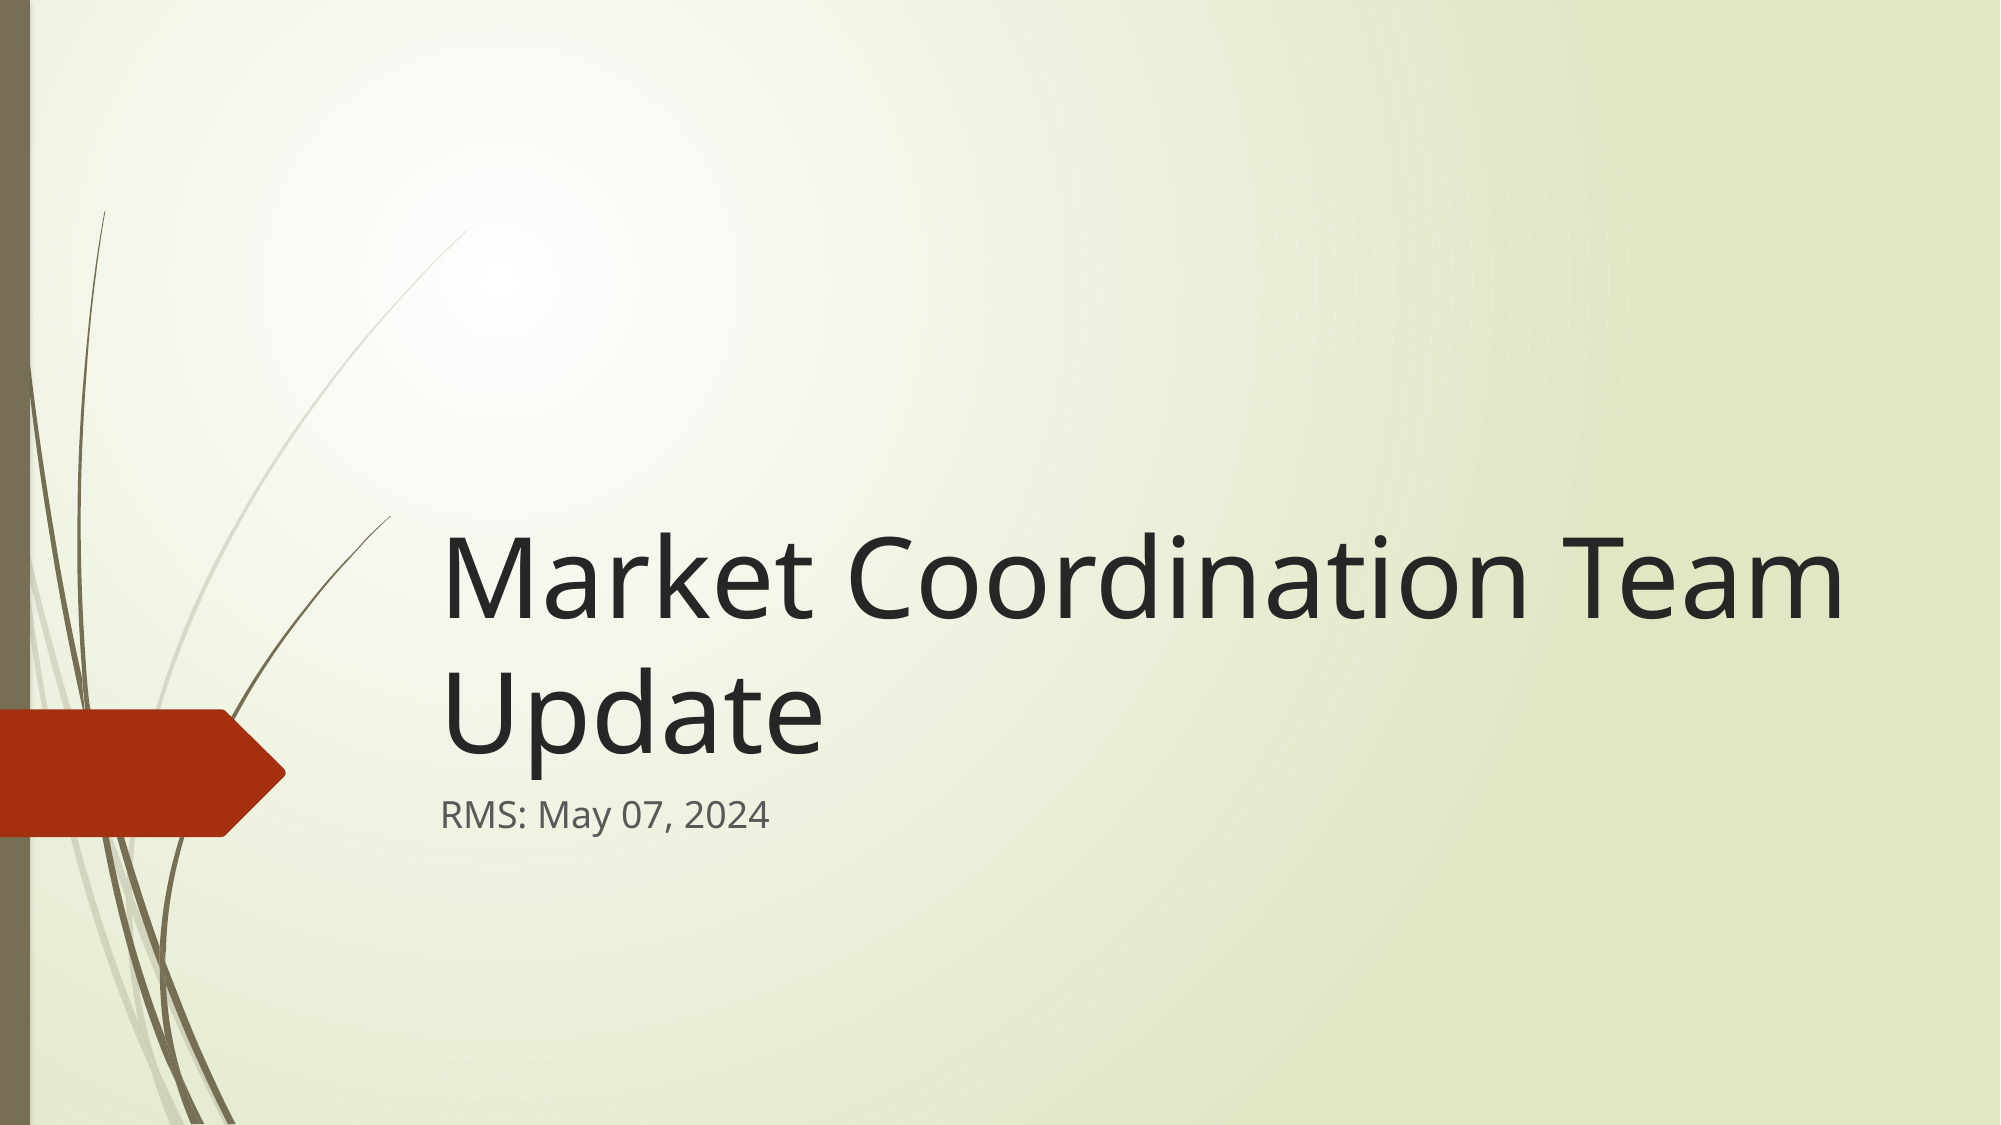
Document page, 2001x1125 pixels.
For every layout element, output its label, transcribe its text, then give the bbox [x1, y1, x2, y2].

subtitle RMS: May 07, 2024 [424, 783, 1888, 969]
title Market Coordination Team Update [424, 412, 1888, 783]
